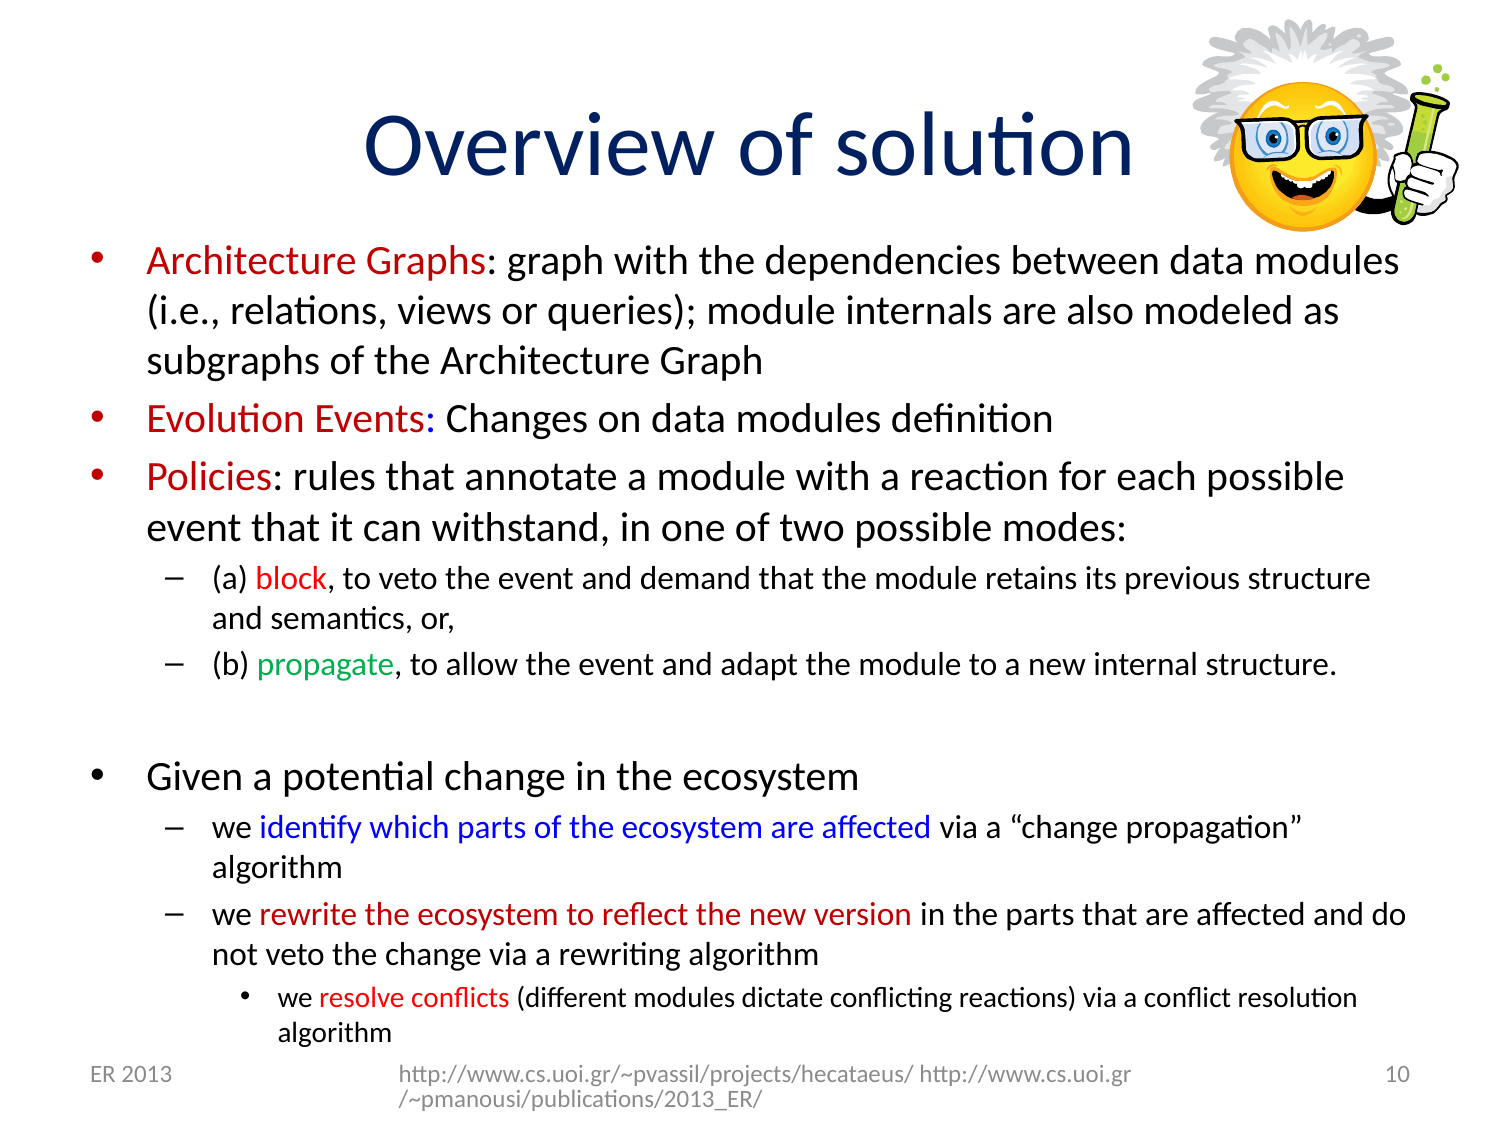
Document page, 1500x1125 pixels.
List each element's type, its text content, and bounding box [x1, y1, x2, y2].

slide_number 10 [1152, 1042, 1425, 1103]
list Architecture Graphs: graph with the dependencies between data modules (i.e., relations, views or queries); module internals are also modeled as subgraphs of the Architecture Graph Evolution Events: Changes on data modules definition Policies: rules that annotate a module with a reaction for each possible event that it can withstand, in one of two possible modes: (a) block, to veto the event and demand that the module retains its previous structure and semantics, or, (b) propagate, to allow the event and adapt the module to a new internal structure. Given a potential change in the ecosystem we identify which parts of the ecosystem are affected via a “change propagation” algorithm we rewrite the ecosystem to reflect the new version in the parts that are affected and do not veto the change via a rewriting algorithm we resolve conflicts (different modules dictate conflicting reactions) via a conflict resolution algorithm [75, 224, 1425, 1042]
title Overview of solution [75, 45, 1187, 224]
picture [1192, 18, 1459, 232]
slide_number ER 2013 [75, 1042, 425, 1103]
footer http://www.cs.uoi.gr/~pvassil/projects/hecataeus/ http://www.cs.uoi.gr/~pmanousi/publications/2013_ER/ [425, 1042, 1152, 1103]
